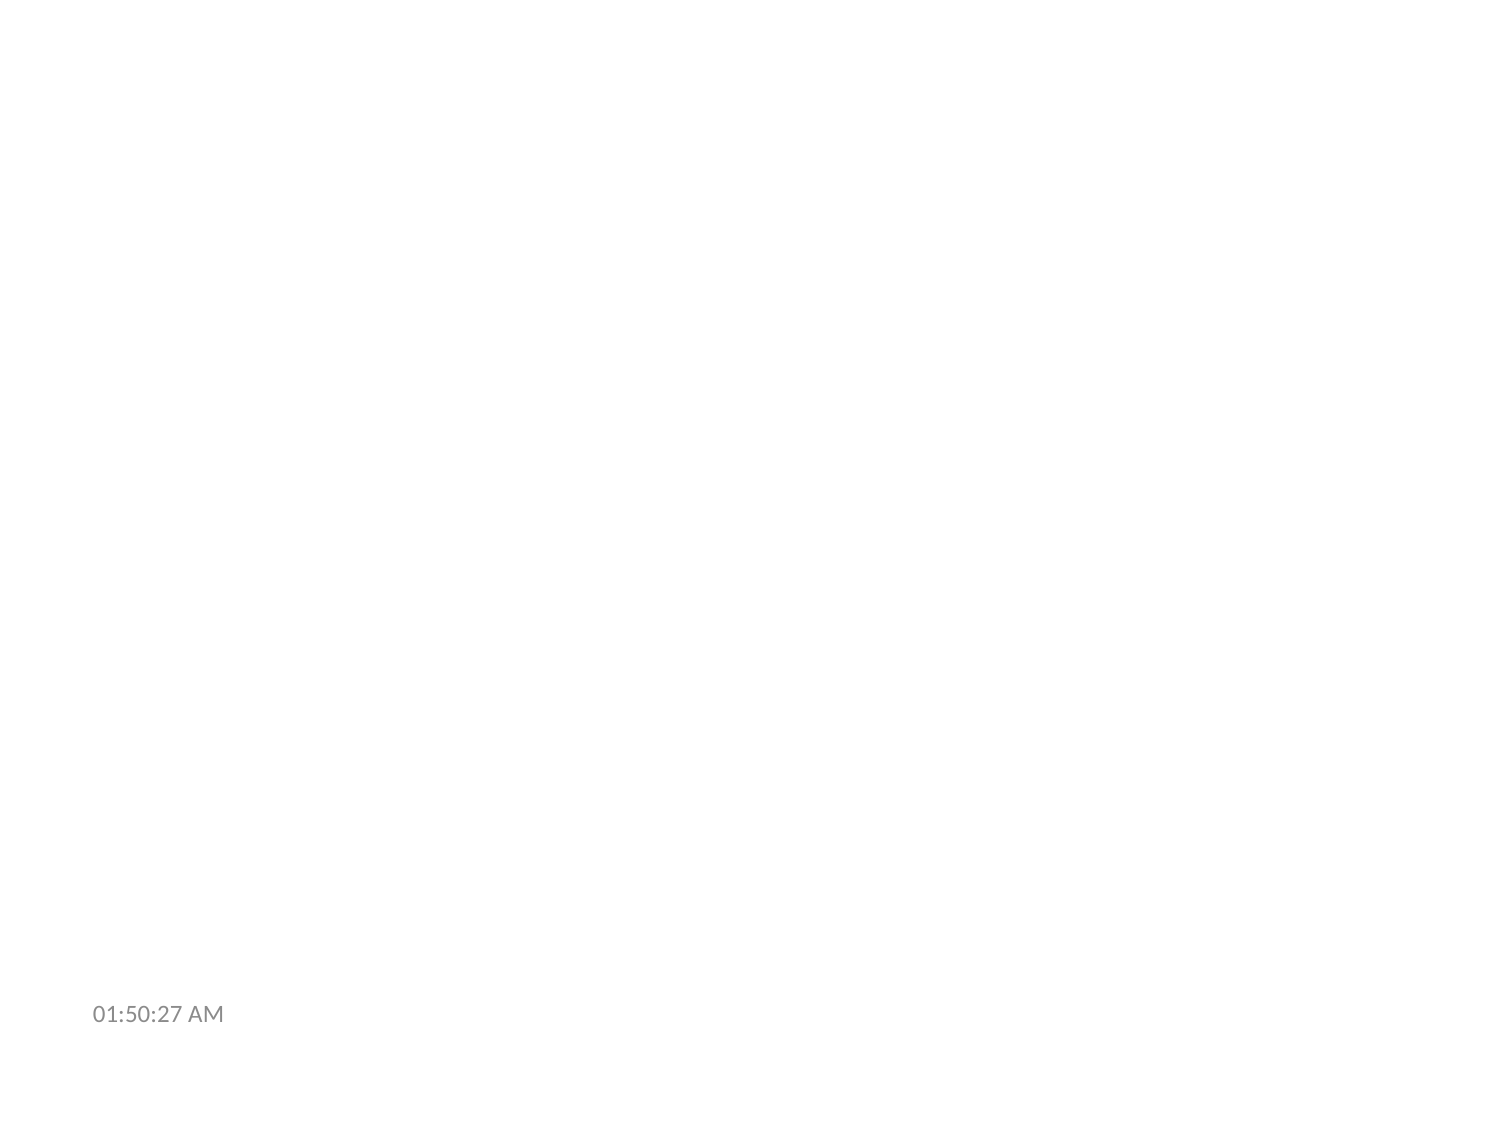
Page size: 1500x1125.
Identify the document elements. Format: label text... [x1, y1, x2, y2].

text_box 3:35:09 PM [77, 982, 428, 1043]
